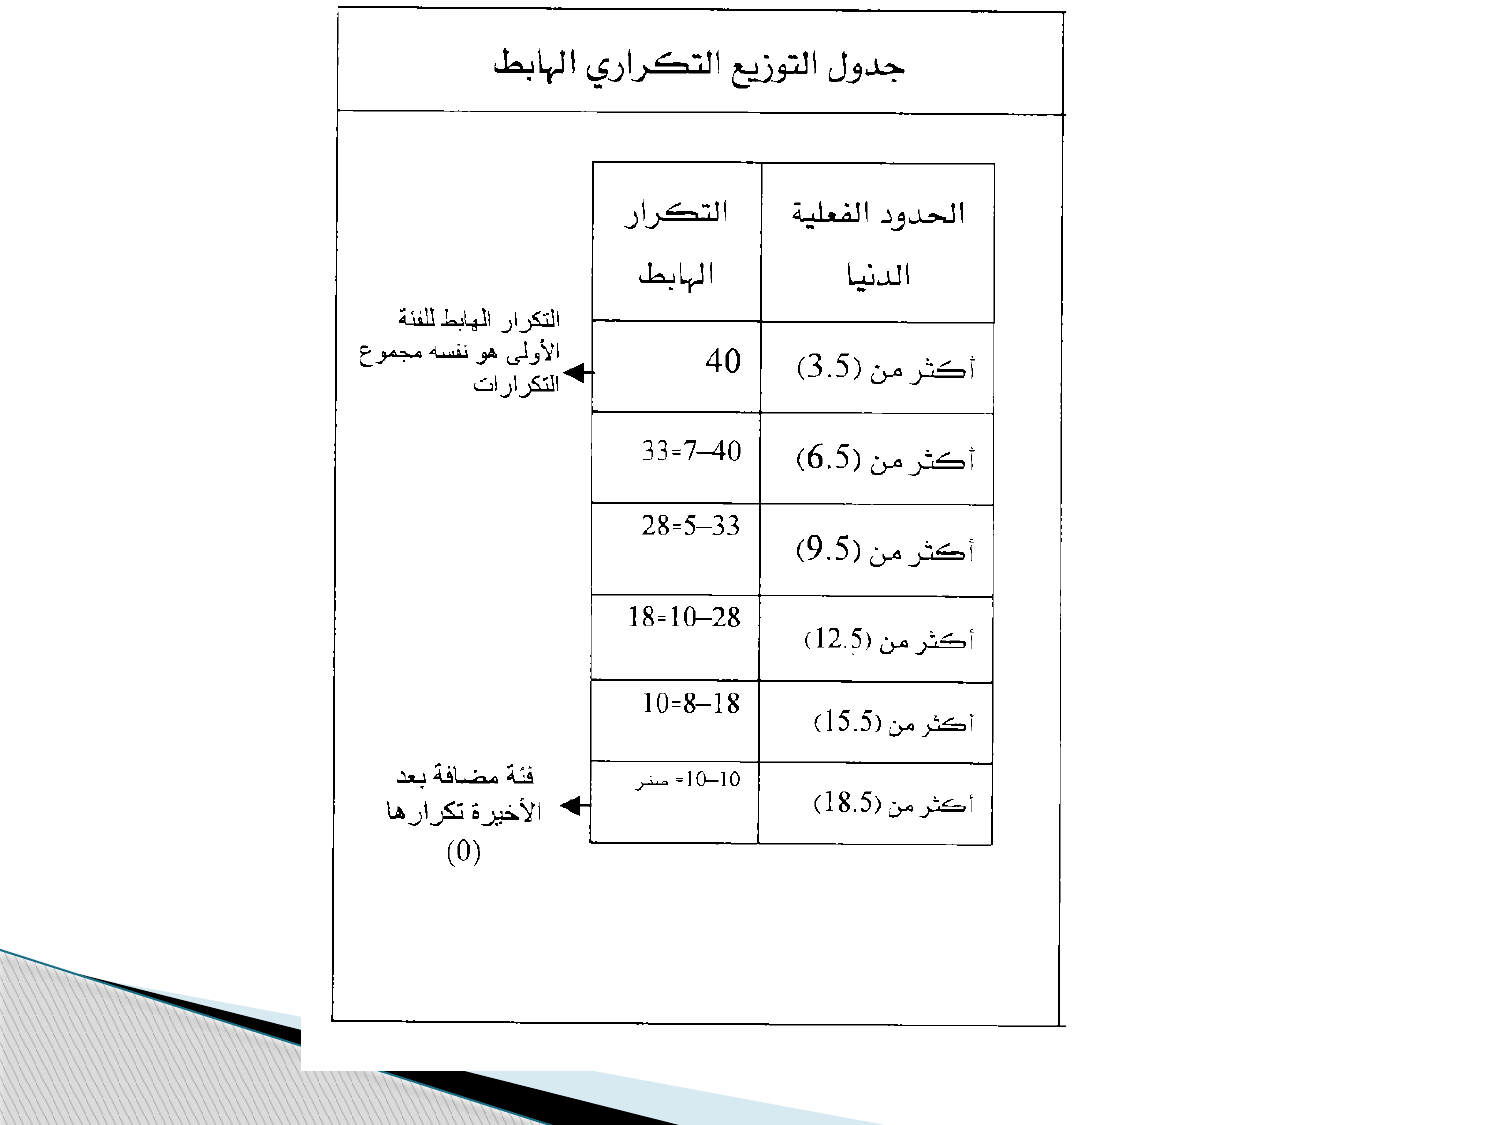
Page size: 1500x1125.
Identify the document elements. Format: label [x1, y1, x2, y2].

picture [300, 0, 1067, 1071]
